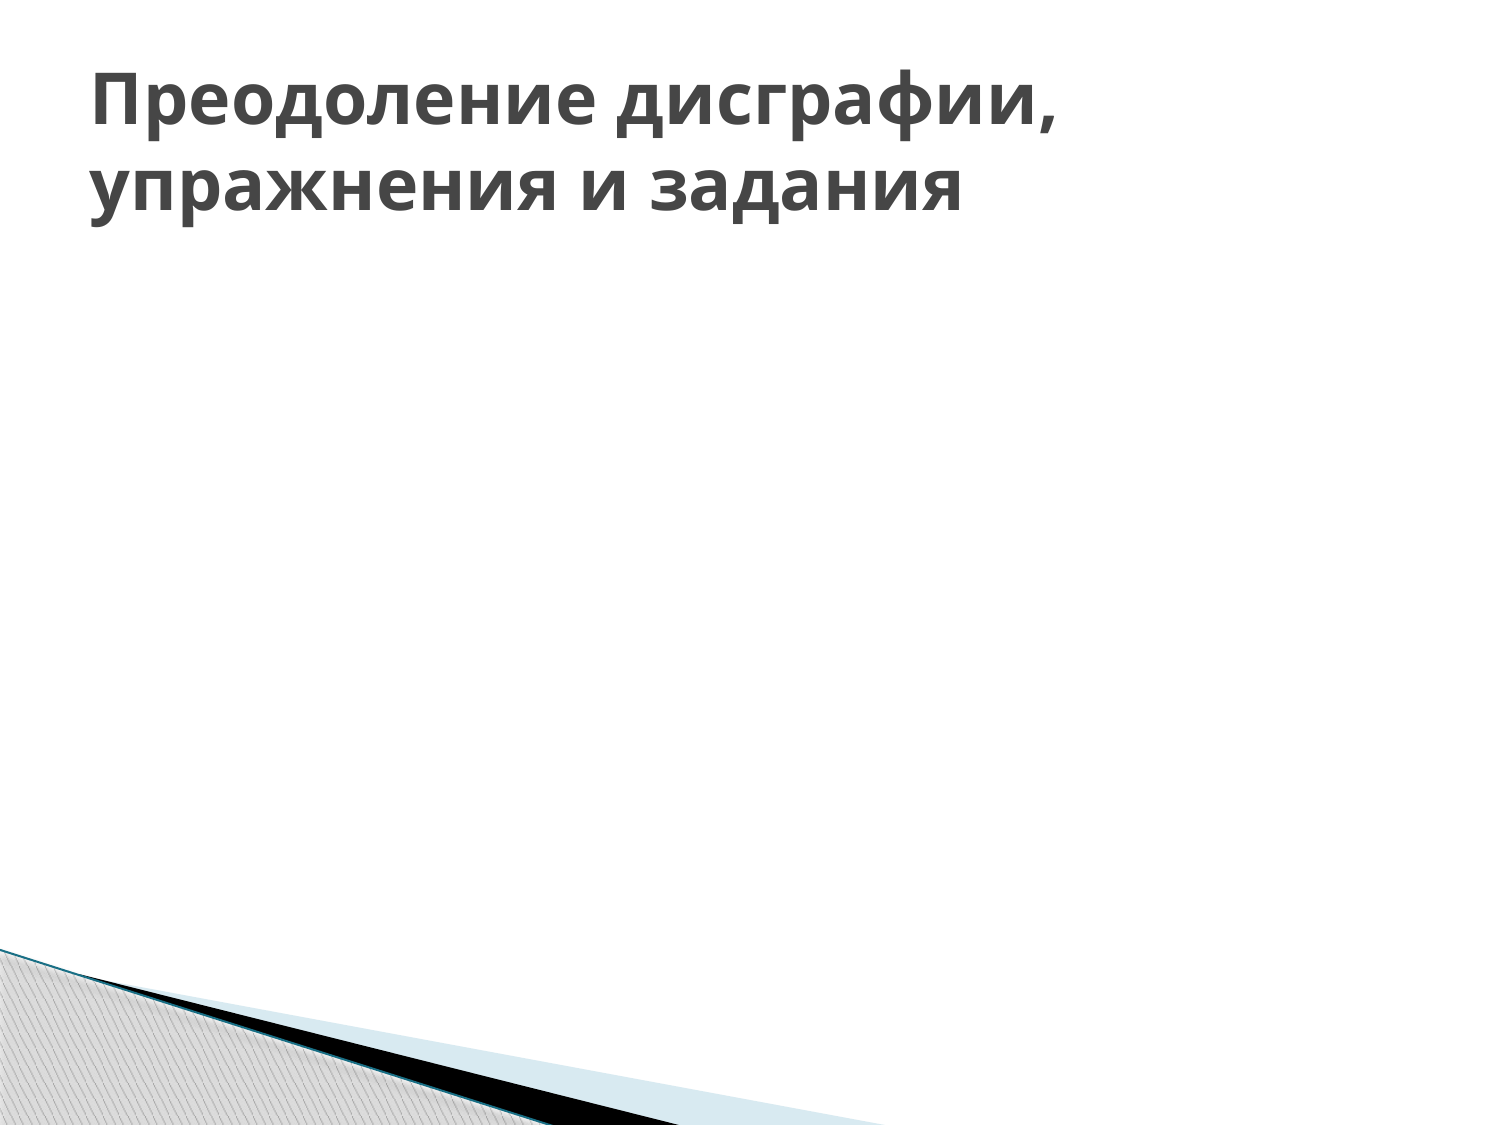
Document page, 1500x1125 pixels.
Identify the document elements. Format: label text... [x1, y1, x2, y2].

title Преодоление дисграфии, упражнения и задания [75, 45, 1425, 233]
